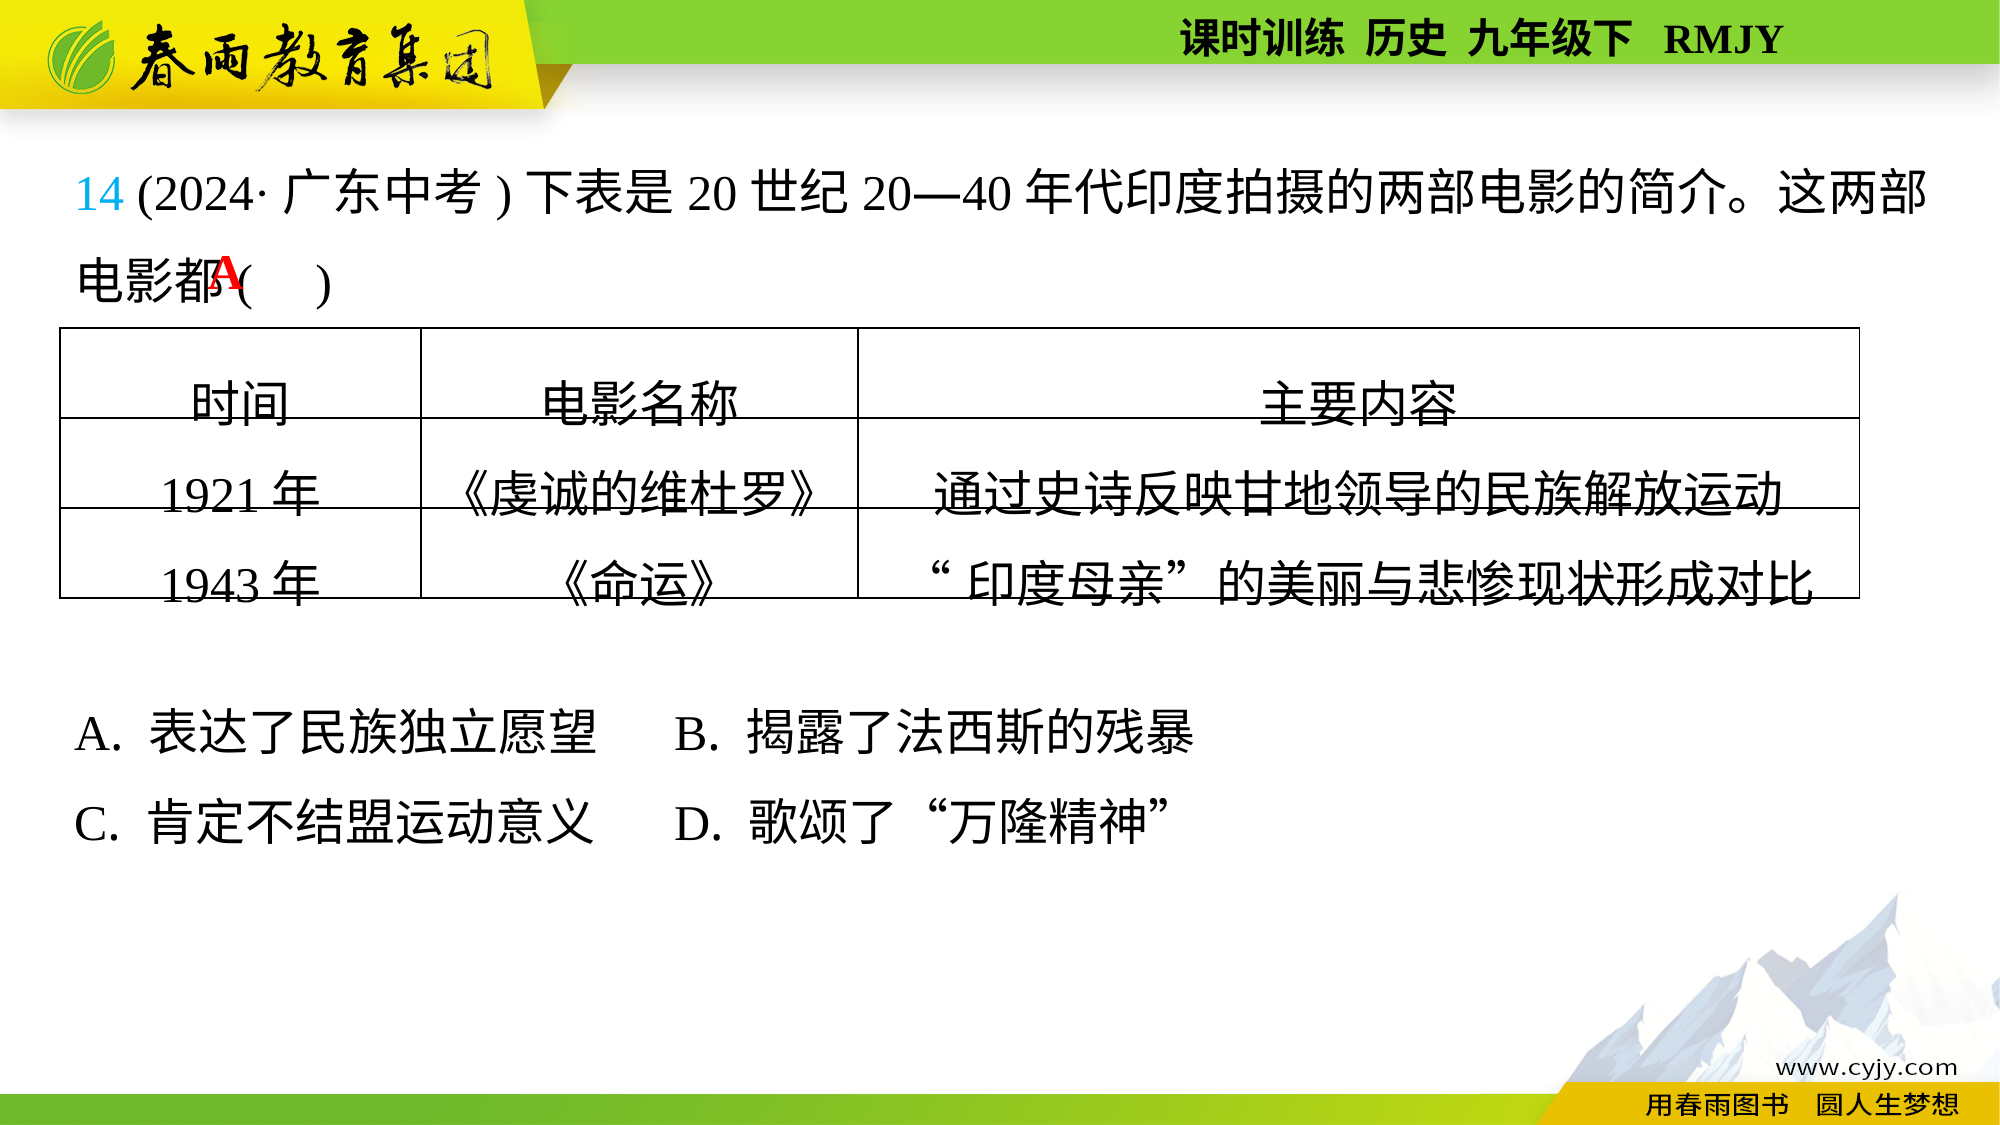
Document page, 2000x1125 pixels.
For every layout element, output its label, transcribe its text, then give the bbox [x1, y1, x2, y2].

table_header 电影名称 [422, 329, 857, 417]
table_cell 1943年 [61, 509, 420, 597]
table_cell 《虔诚的维杜罗》 [422, 419, 857, 507]
table_cell 《命运》 [422, 509, 857, 597]
text_box A [192, 231, 259, 307]
table_cell 通过史诗反映甘地领导的民族解放运动 [859, 419, 1859, 507]
picture [0, 0, 2000, 1125]
table_header 主要内容 [859, 329, 1859, 417]
table_cell 1921年 [61, 419, 420, 507]
table_cell “印度母亲”的美丽与悲惨现状形成对比 [859, 509, 1859, 597]
table_header 时间 [61, 329, 420, 417]
list 14 (2024·广东中考)下表是20世纪20—40年代印度拍摄的两部电影的简介。这两部电影都( ) A. 表达了民族独立愿望 B. 揭露了法西斯的残暴 C. 肯定不结盟运动意义 D. 歌颂了“万隆精神” [59, 122, 1944, 865]
